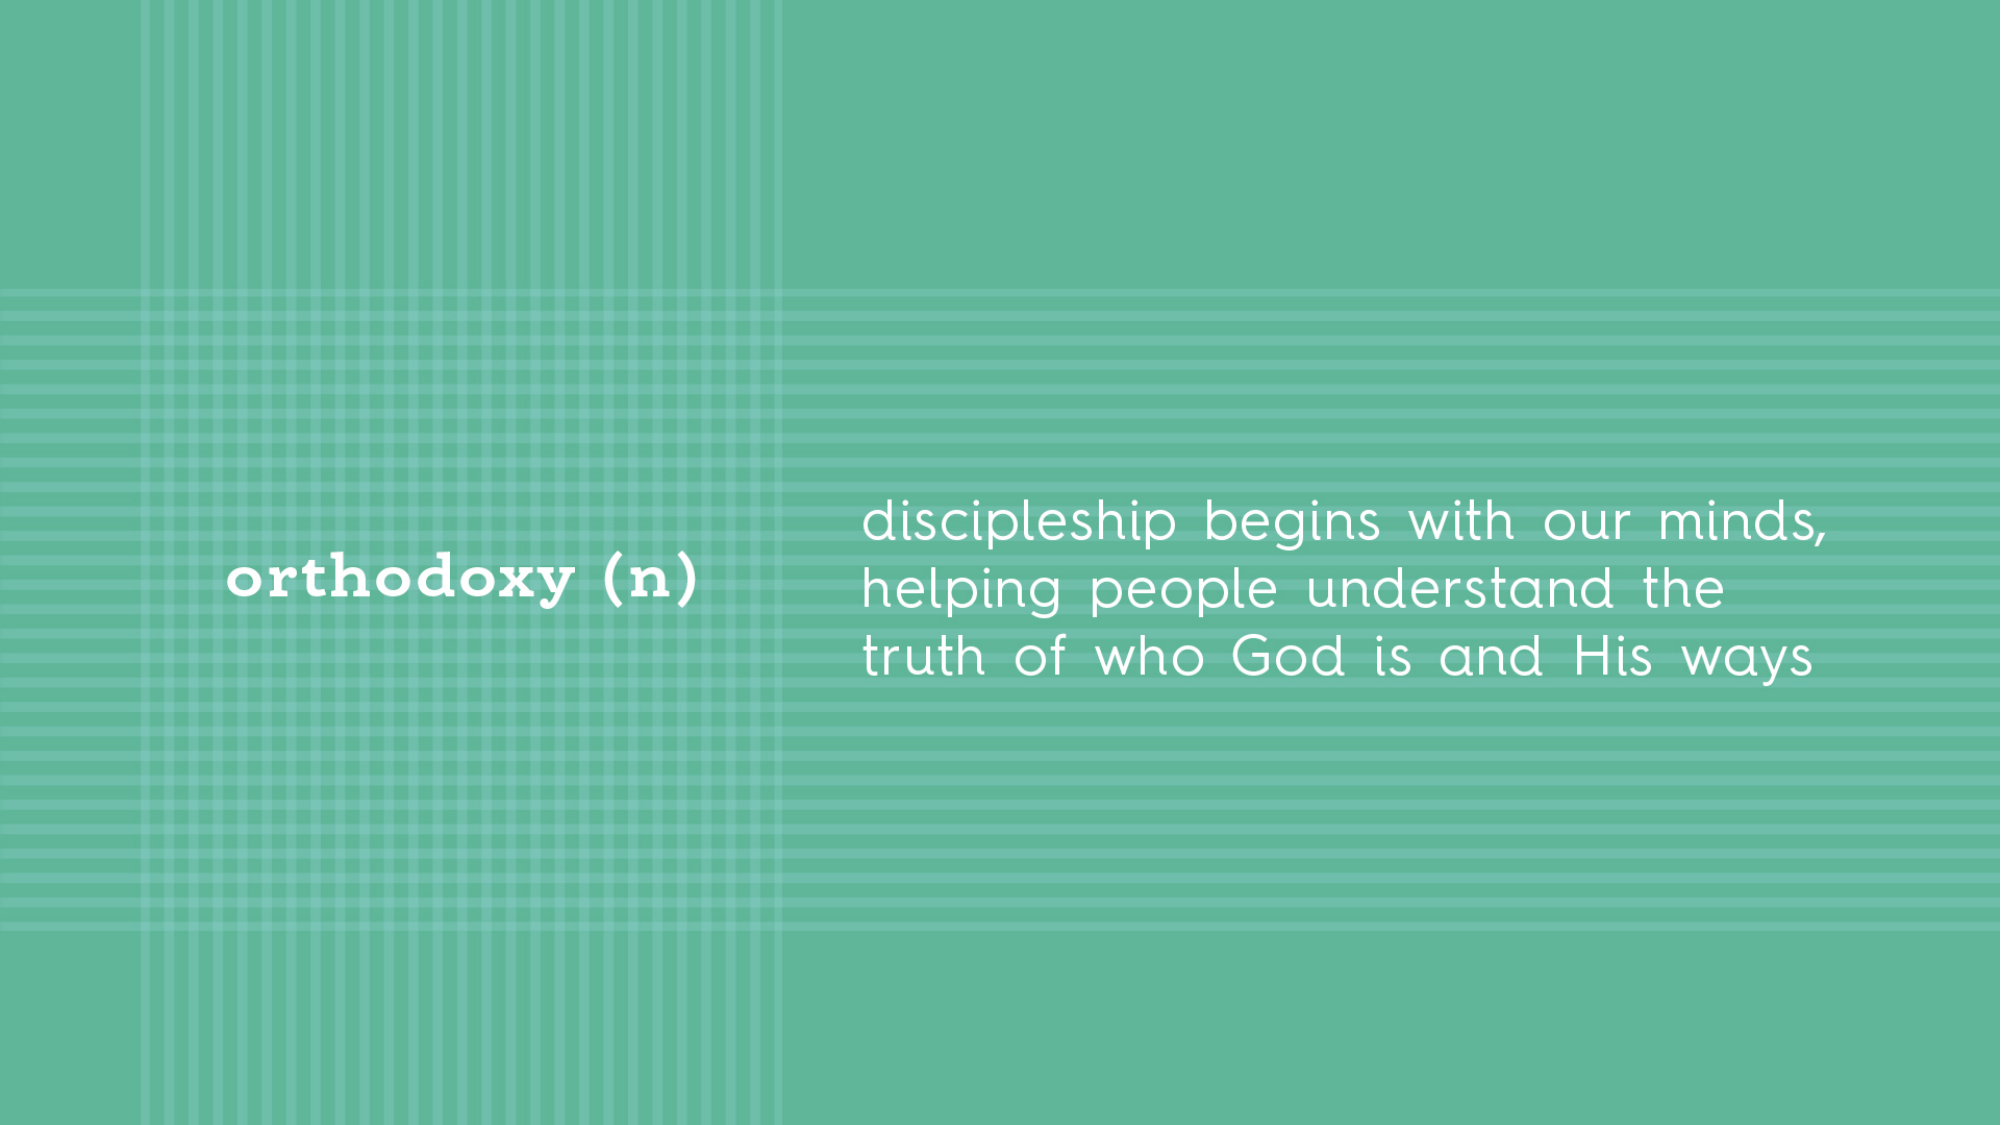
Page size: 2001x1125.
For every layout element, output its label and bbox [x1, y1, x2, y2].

list [0, 0, 2000, 1125]
